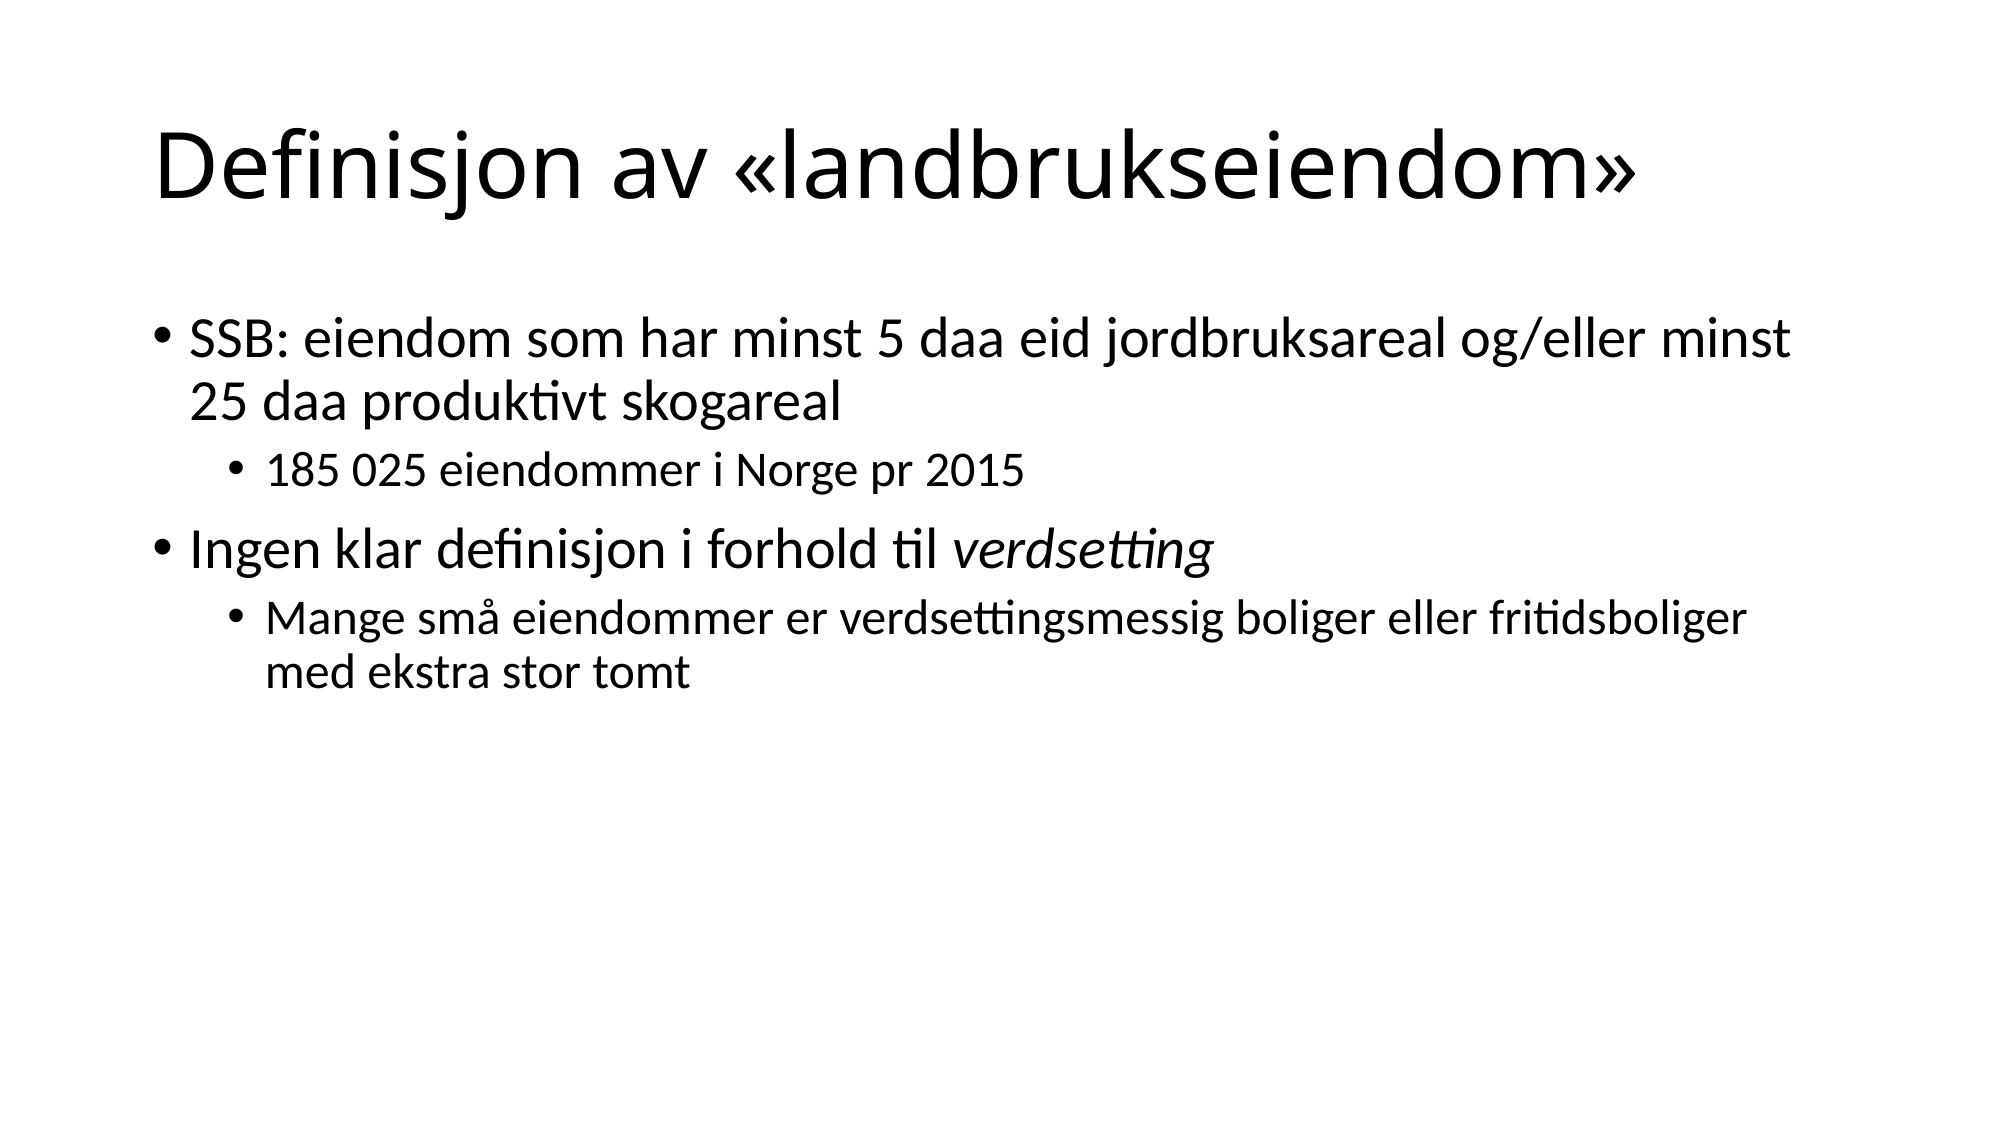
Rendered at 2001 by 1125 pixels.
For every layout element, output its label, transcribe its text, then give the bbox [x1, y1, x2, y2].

title Definisjon av «landbrukseiendom» [137, 59, 1863, 278]
list SSB: eiendom som har minst 5 daa eid jordbruksareal og/eller minst 25 daa produktivt skogareal 185 025 eiendommer i Norge pr 2015 Ingen klar definisjon i forhold til verdsetting Mange små eiendommer er verdsettingsmessig boliger eller fritidsboliger med ekstra stor tomt [137, 299, 1863, 1014]
